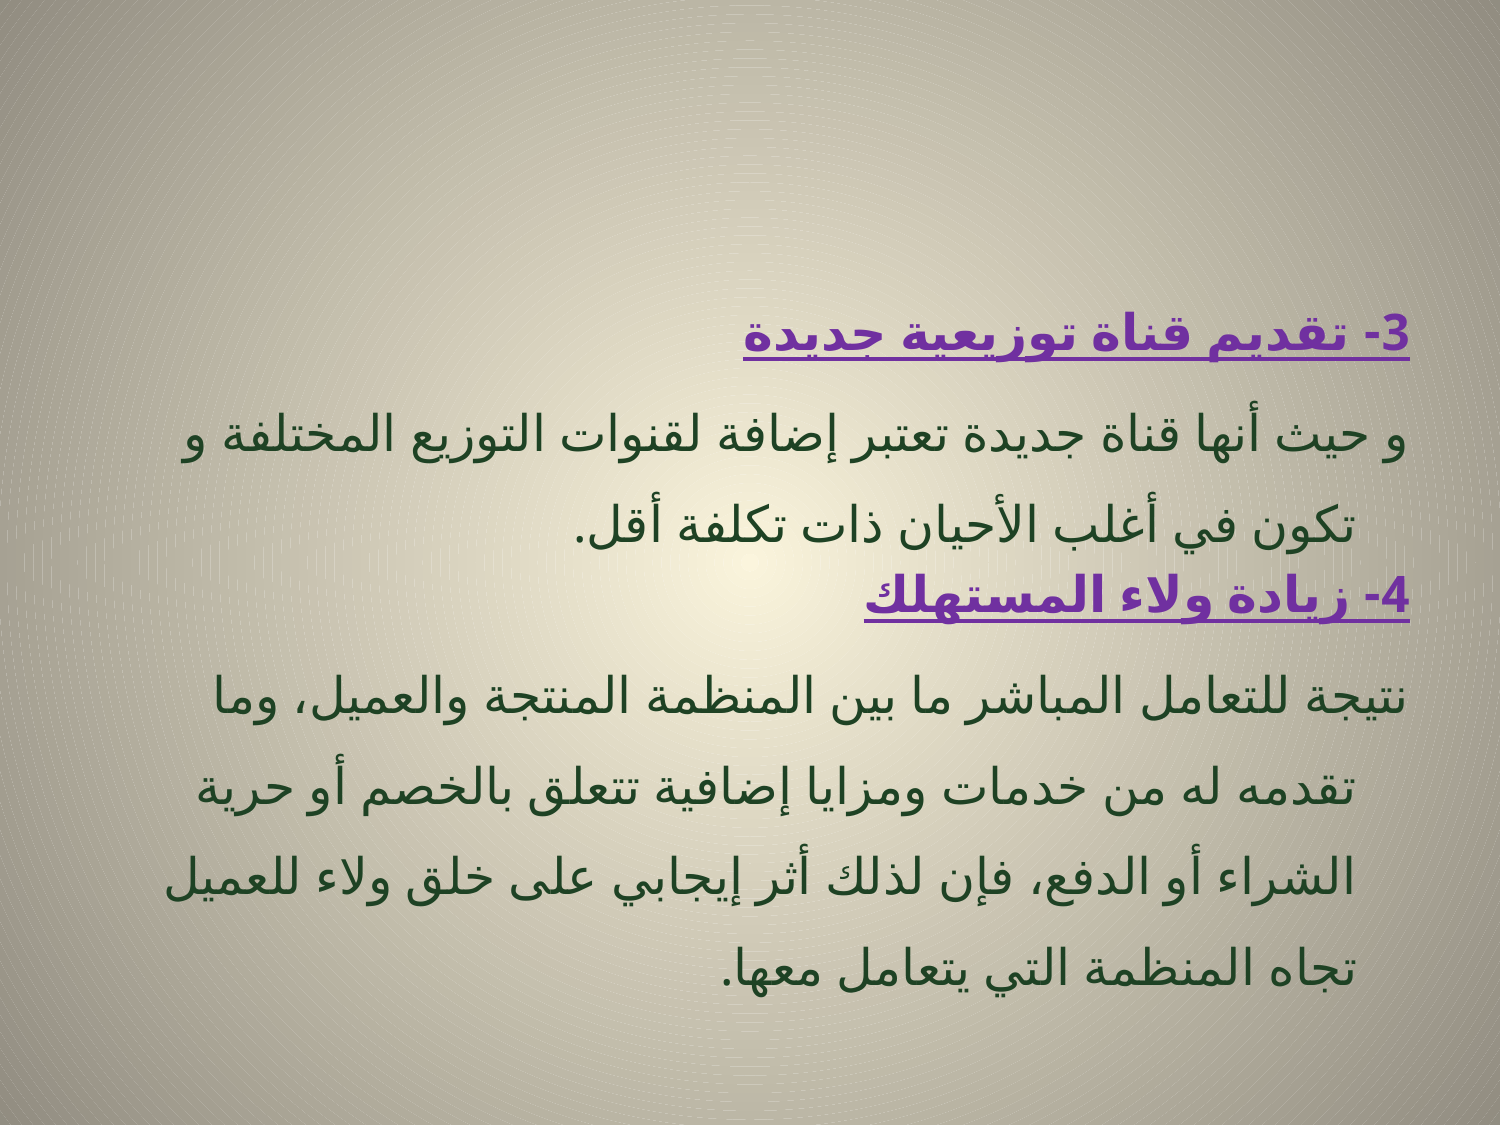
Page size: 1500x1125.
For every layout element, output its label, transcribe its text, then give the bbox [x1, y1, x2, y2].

list 3- تقديم قناة توزيعية جديدة و حيث أنها قناة جديدة تعتبر إضافة لقنوات التوزيع المختلفة و تكون في أغلب الأحيان ذات تكلفة أقل. 4- زيادة ولاء المستهلك نتيجة للتعامل المباشر ما بين المنظمة المنتجة والعميل، وما تقدمه له من خدمات ومزايا إضافية تتعلق بالخصم أو حرية الشراء أو الدفع، فإن لذلك أثر إيجابي على خلق ولاء للعميل تجاه المنظمة التي يتعامل معها. [75, 262, 1425, 1005]
